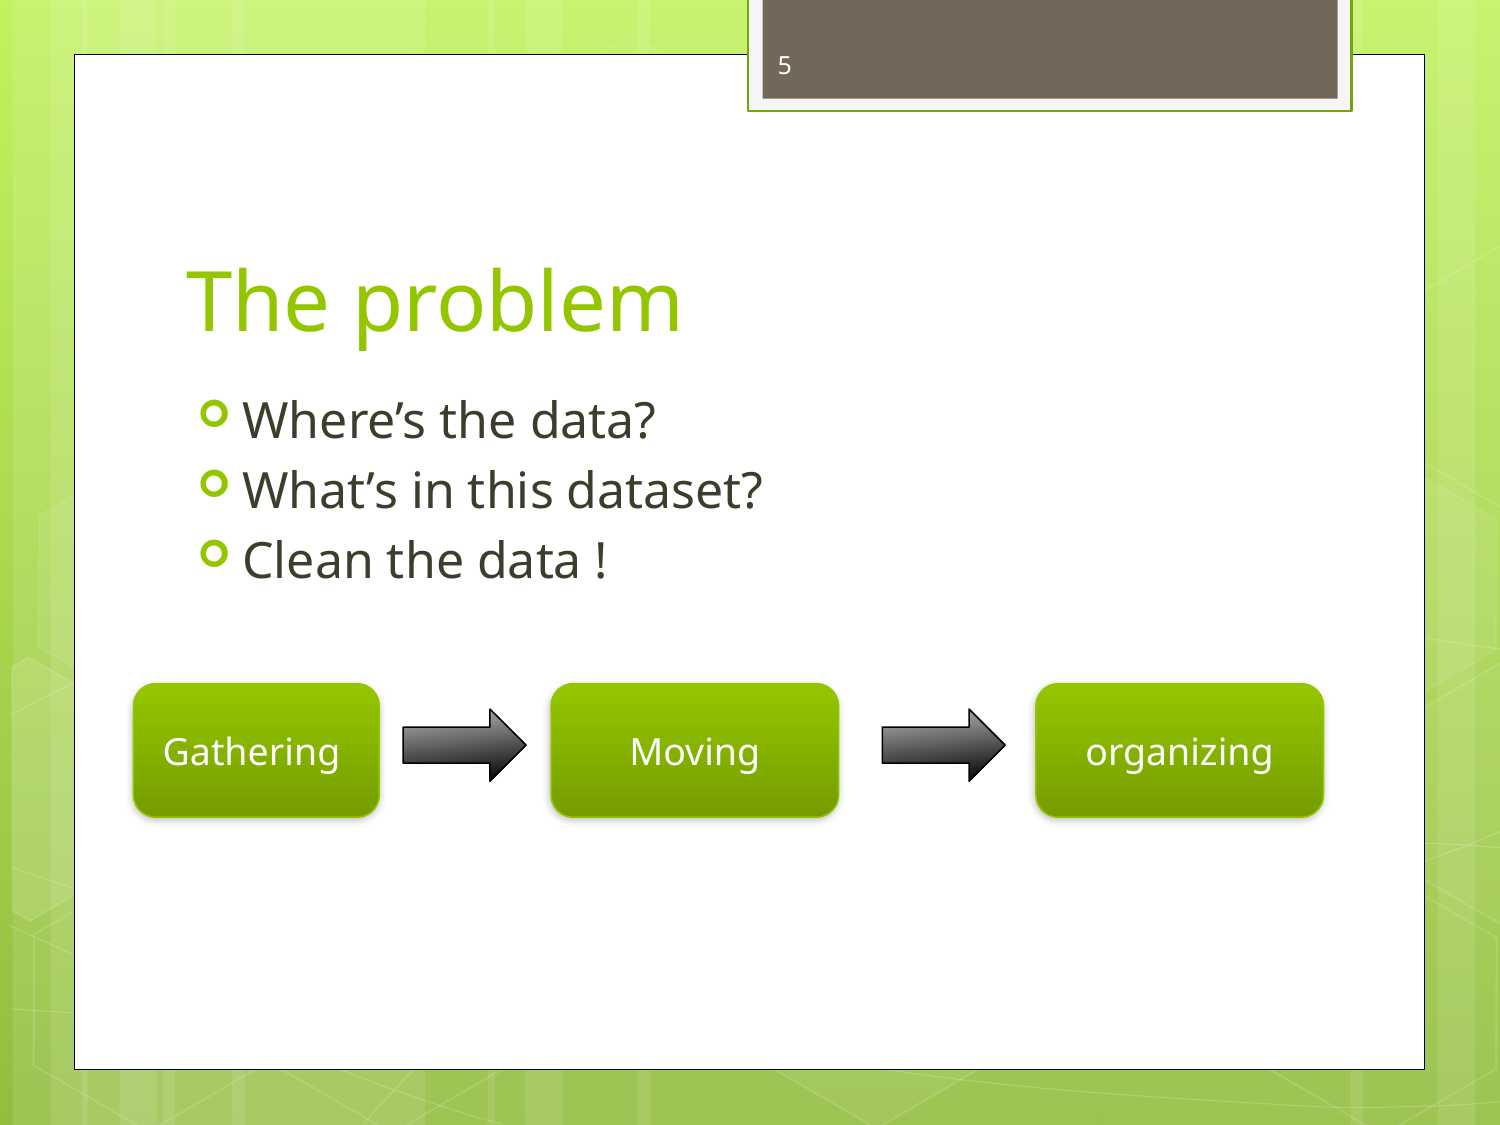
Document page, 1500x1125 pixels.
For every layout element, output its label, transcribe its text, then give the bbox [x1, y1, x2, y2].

slide_number 5 [762, 36, 982, 97]
list Where’s the data? What’s in this dataset? Clean the data ! [171, 381, 1283, 957]
title The problem [171, 168, 1324, 357]
text_box Moving [550, 682, 840, 818]
text_box Gathering [132, 682, 381, 818]
text_box [881, 708, 1006, 782]
text_box [402, 708, 527, 782]
text_box organizing [1035, 682, 1325, 818]
